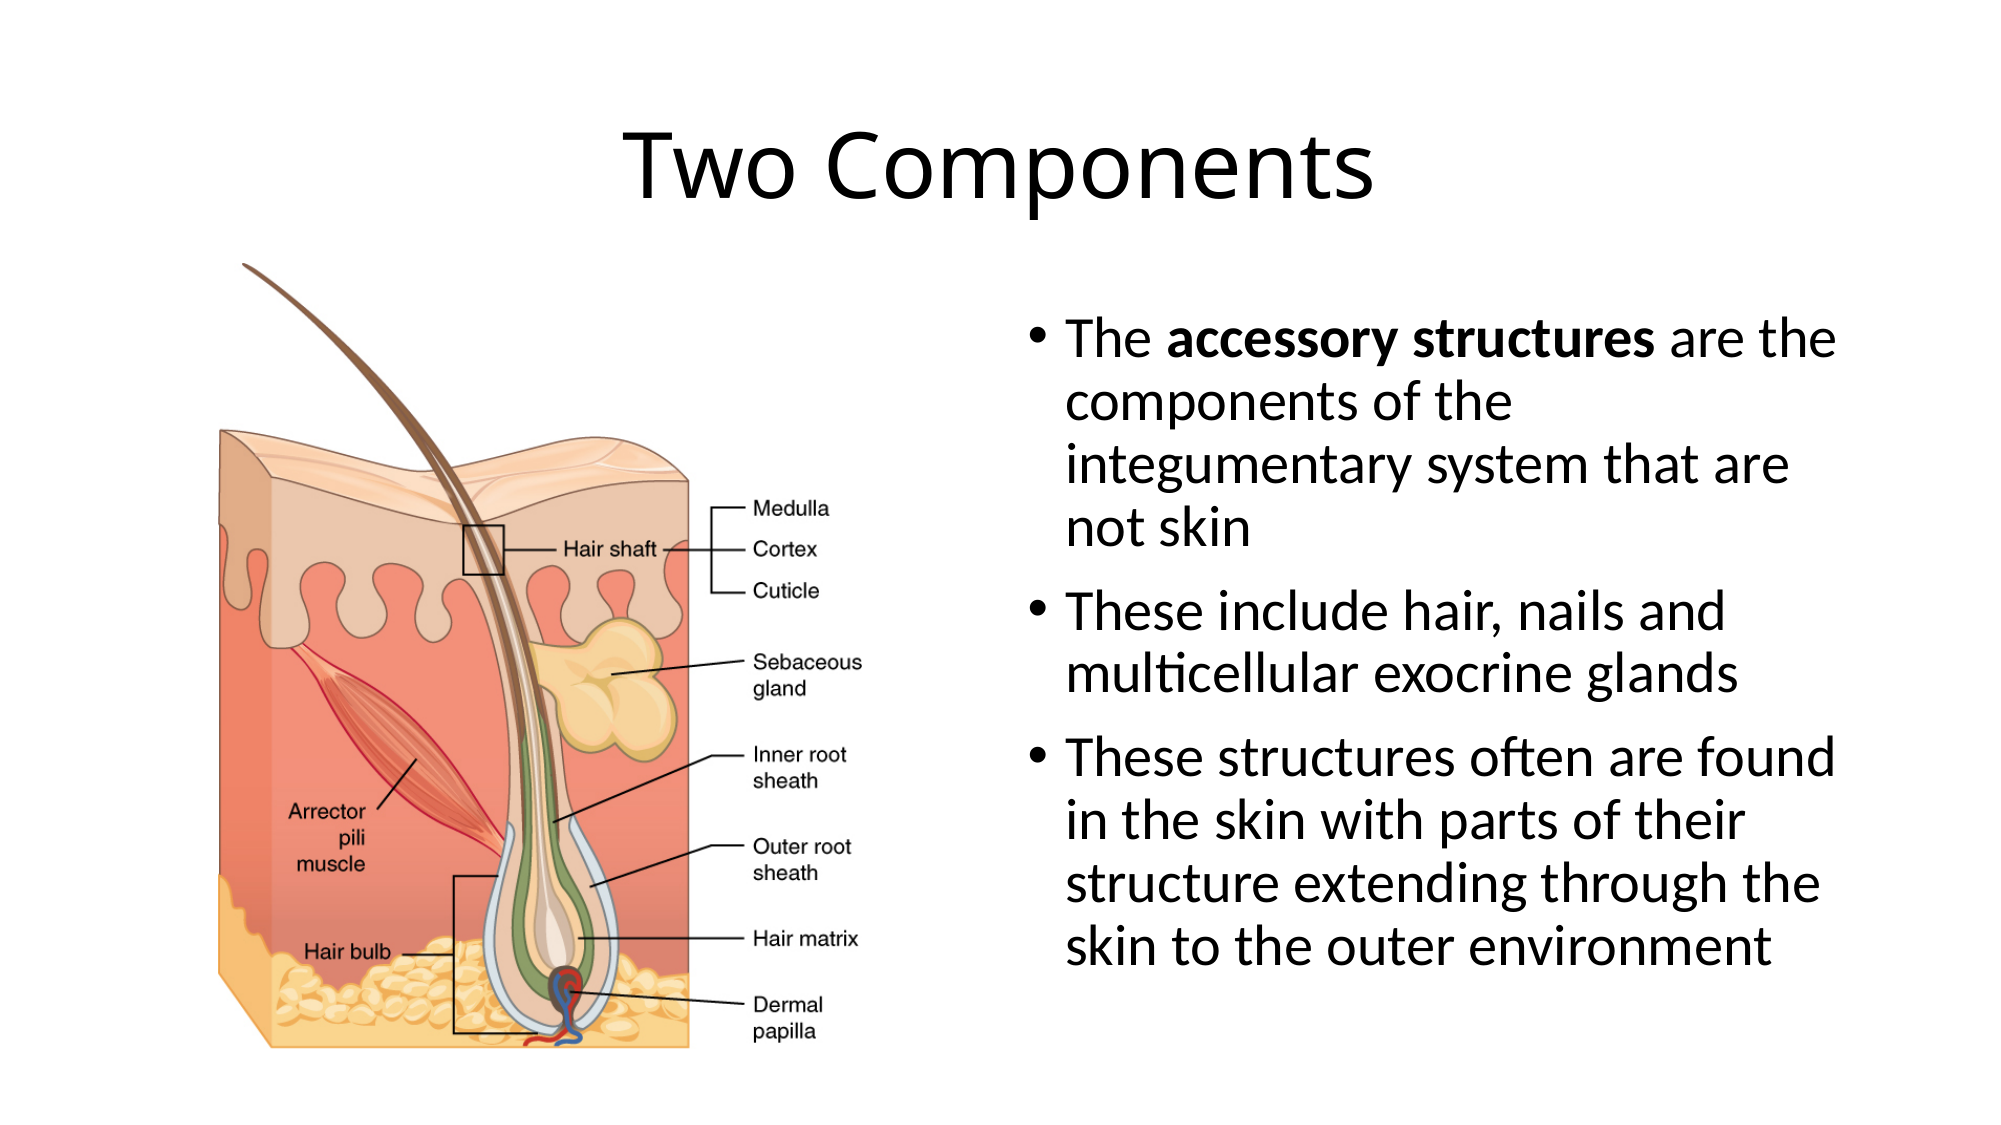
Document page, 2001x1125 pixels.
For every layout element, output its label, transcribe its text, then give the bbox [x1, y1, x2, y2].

picture [217, 263, 862, 1050]
list The accessory structures are the components of the integumentary system that are not skin These include hair, nails and multicellular exocrine glands These structures often are found in the skin with parts of their structure extending through the skin to the outer environment [1012, 299, 1863, 1014]
title Two Components [137, 59, 1863, 278]
